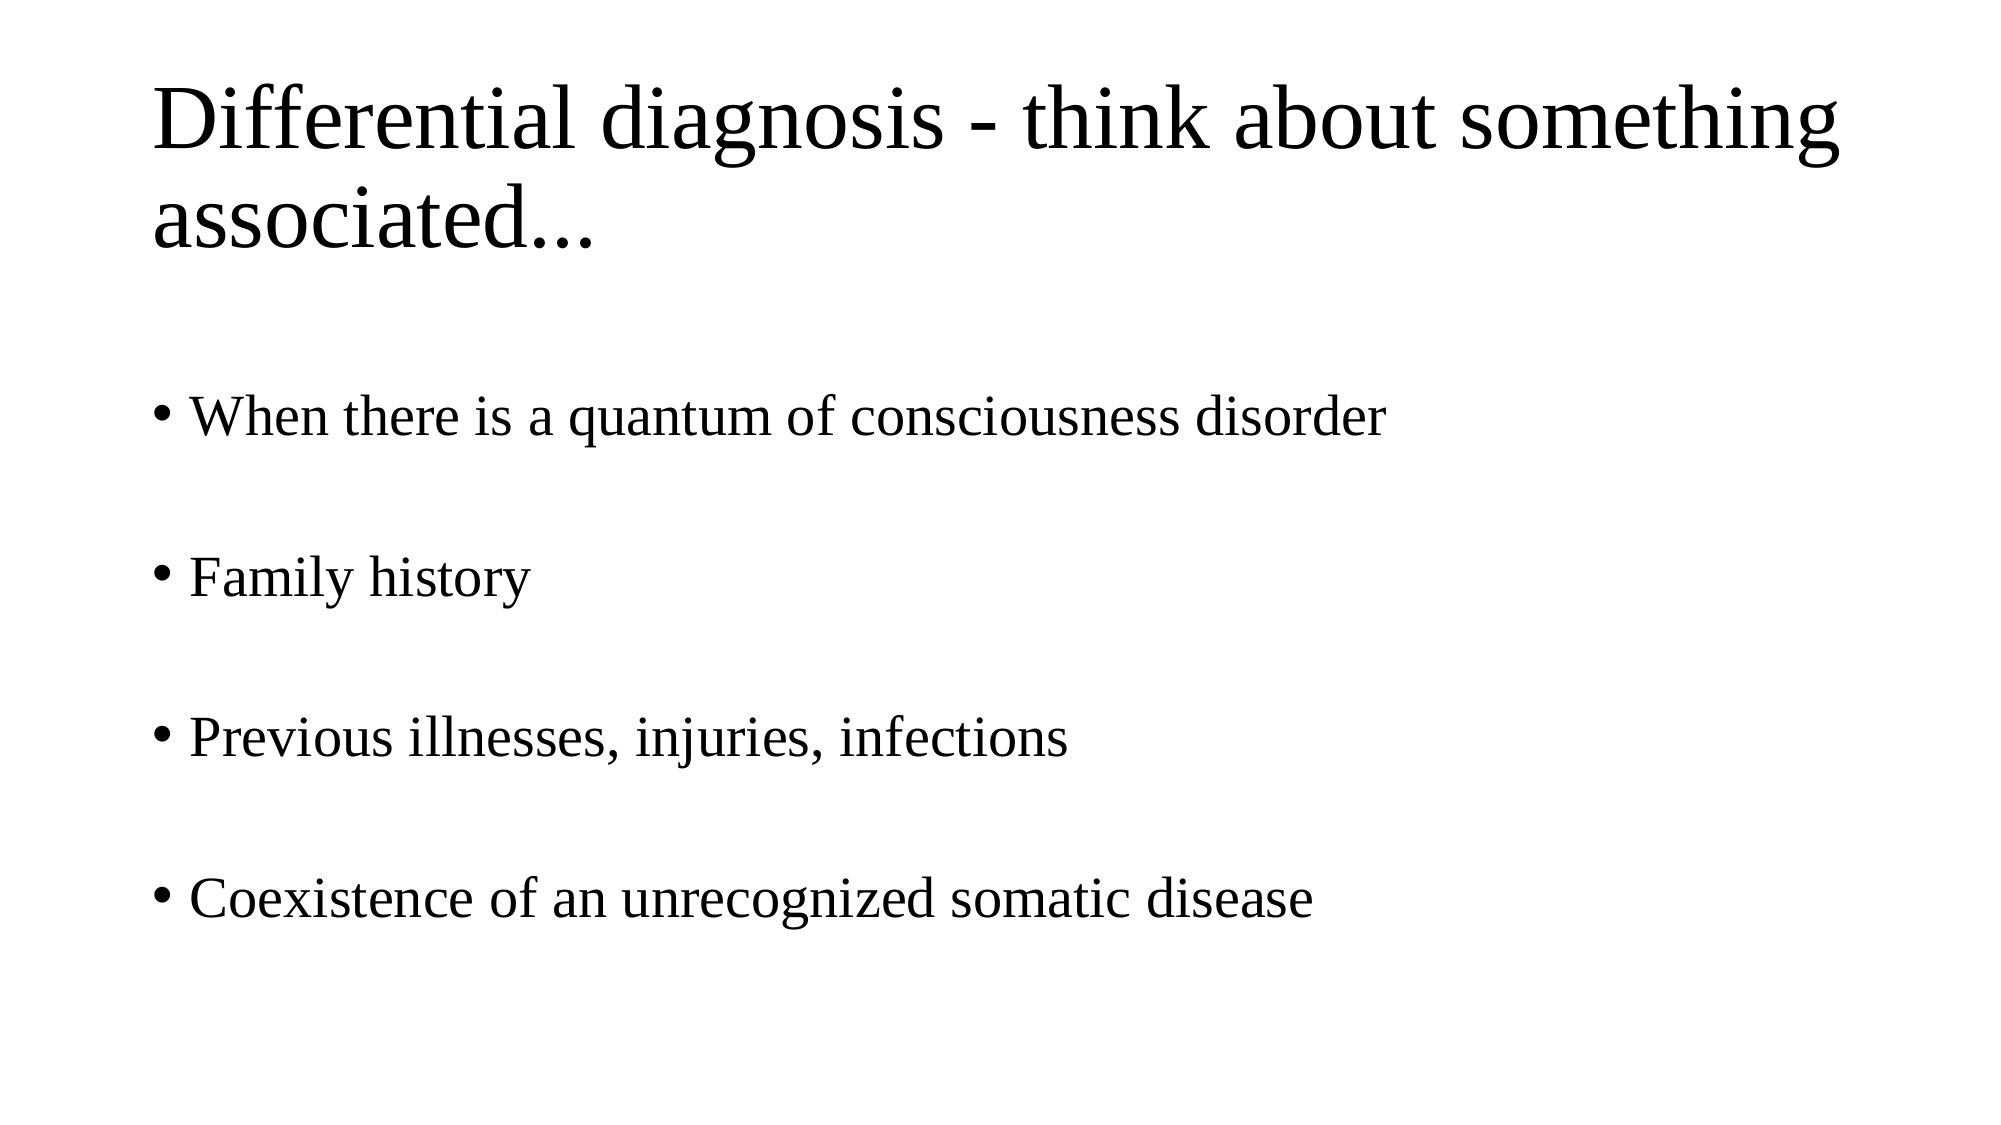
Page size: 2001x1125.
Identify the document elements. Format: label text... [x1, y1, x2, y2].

title Differential diagnosis - think about something associated... [137, 59, 1863, 278]
list When there is a quantum of consciousness disorder Family history Previous illnesses, injuries, infections Coexistence of an unrecognized somatic disease [137, 299, 1863, 1014]
